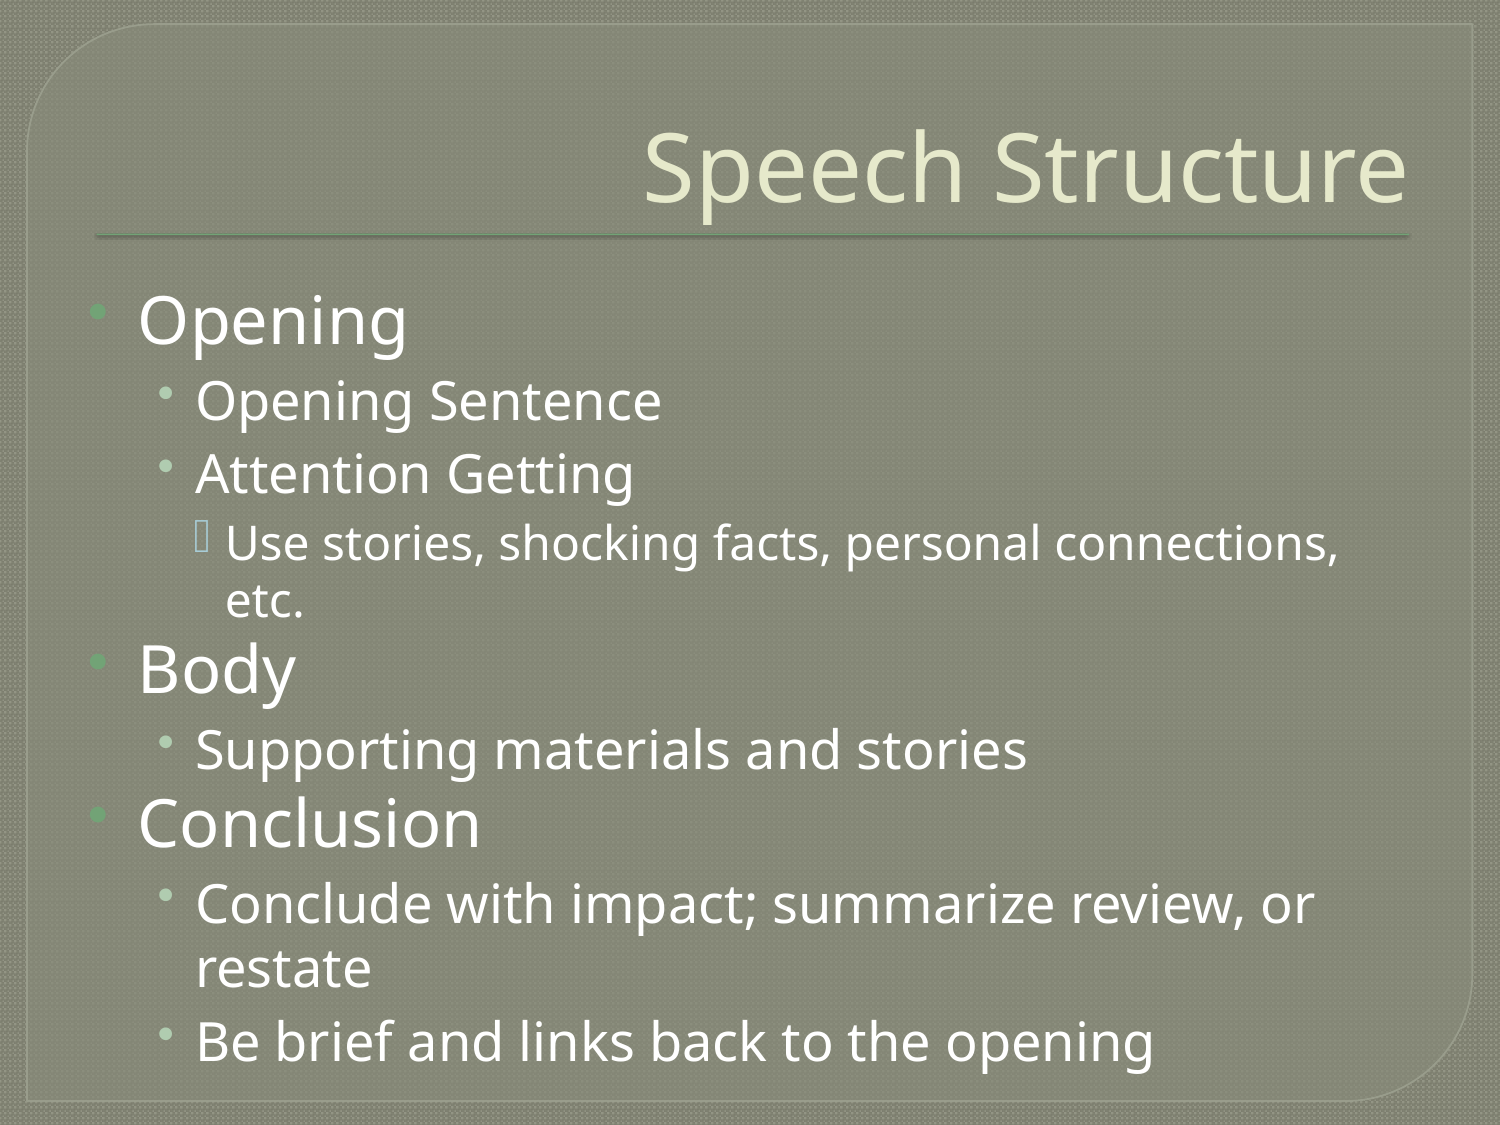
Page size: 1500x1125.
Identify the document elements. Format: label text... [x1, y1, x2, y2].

title Speech Structure [75, 41, 1425, 230]
list Opening Opening Sentence Attention Getting Use stories, shocking facts, personal connections, etc. Body Supporting materials and stories Conclusion Conclude with impact; summarize review, or restate Be brief and links back to the opening [74, 269, 1426, 1051]
